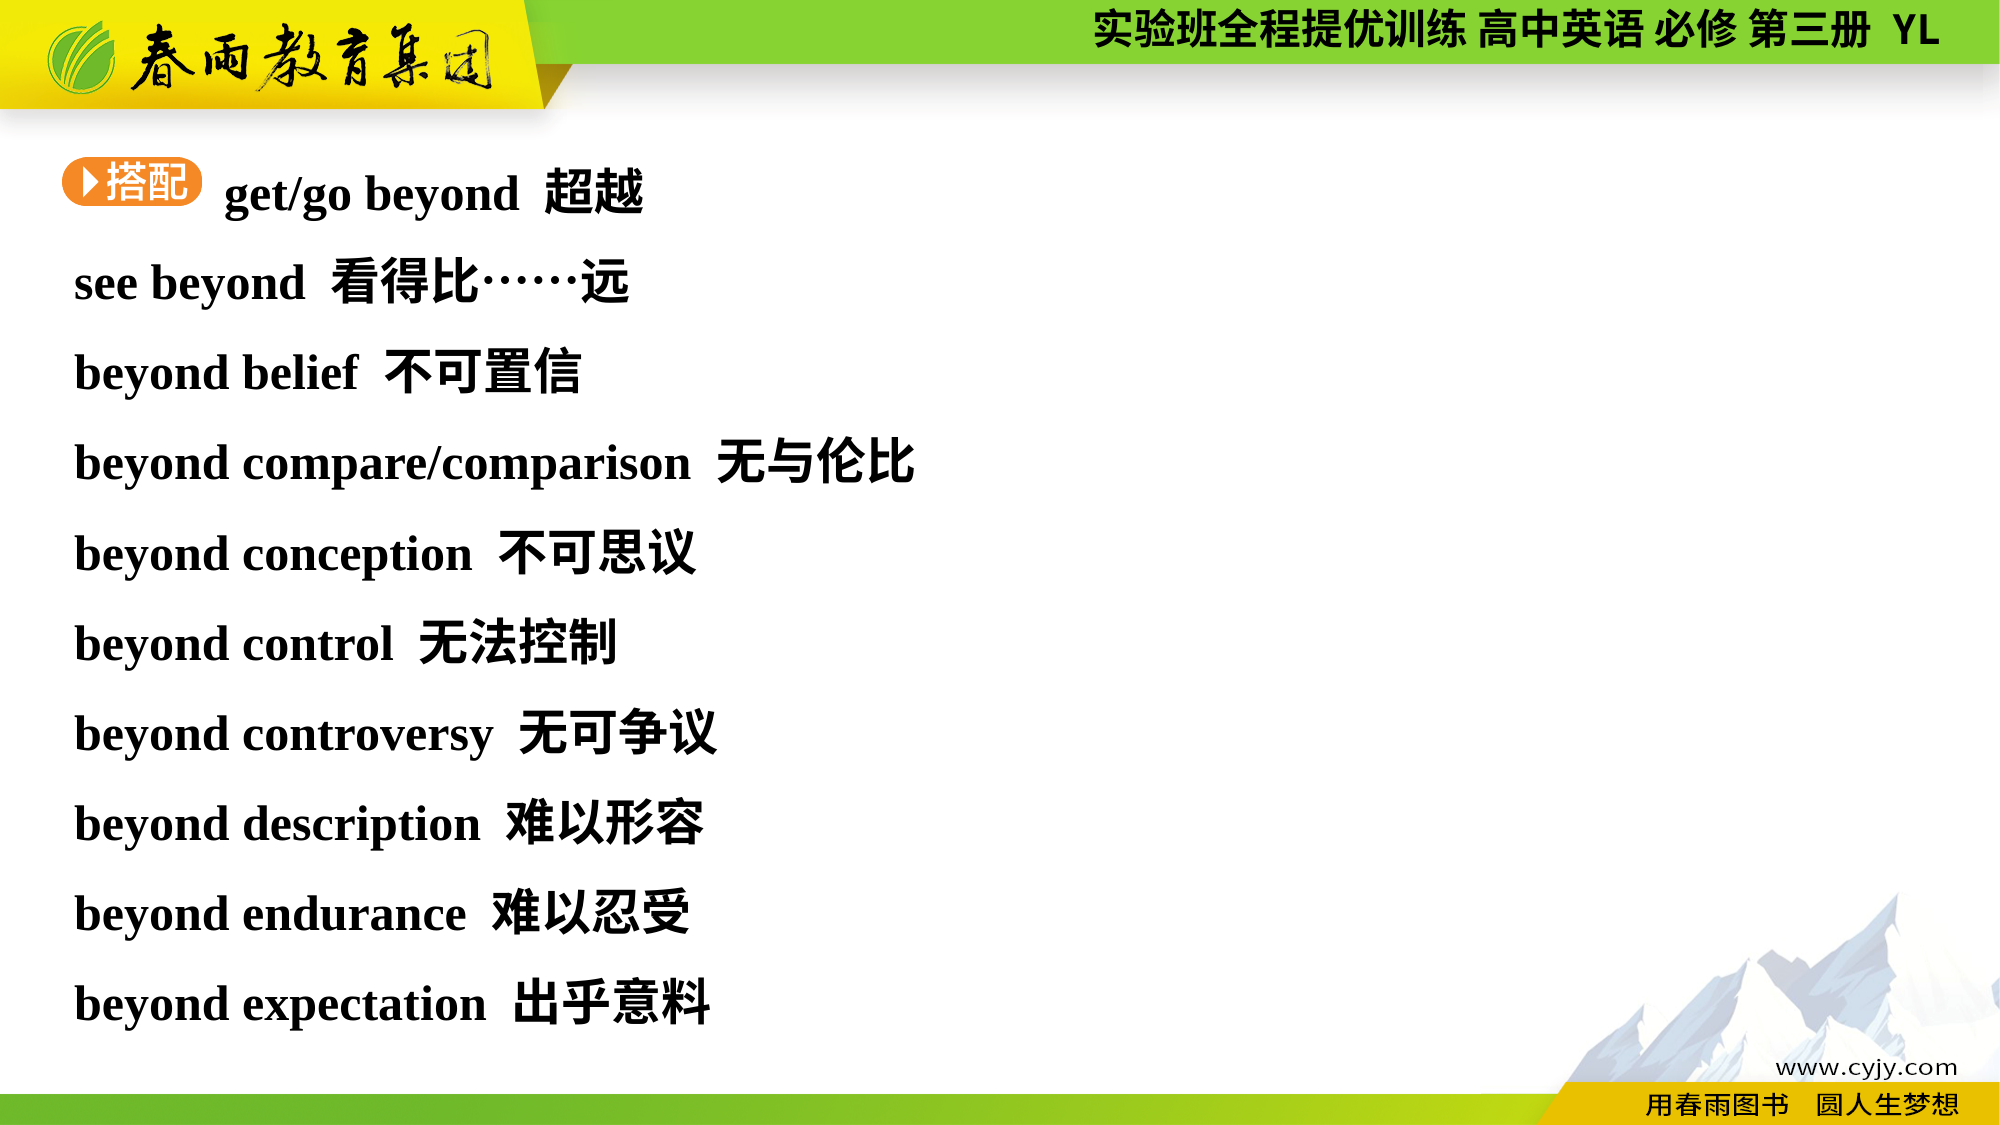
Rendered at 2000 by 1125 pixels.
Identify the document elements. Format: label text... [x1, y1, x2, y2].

picture [0, 0, 2000, 1125]
list get/go beyond 超越 see beyond 看得比……远 beyond belief 不可置信 beyond compare/comparison 无与伦比 beyond conception 不可思议 beyond control 无法控制 beyond controversy 无可争议 beyond description 难以形容 beyond endurance 难以忍受 beyond expectation 出乎意料 [59, 122, 1944, 1035]
